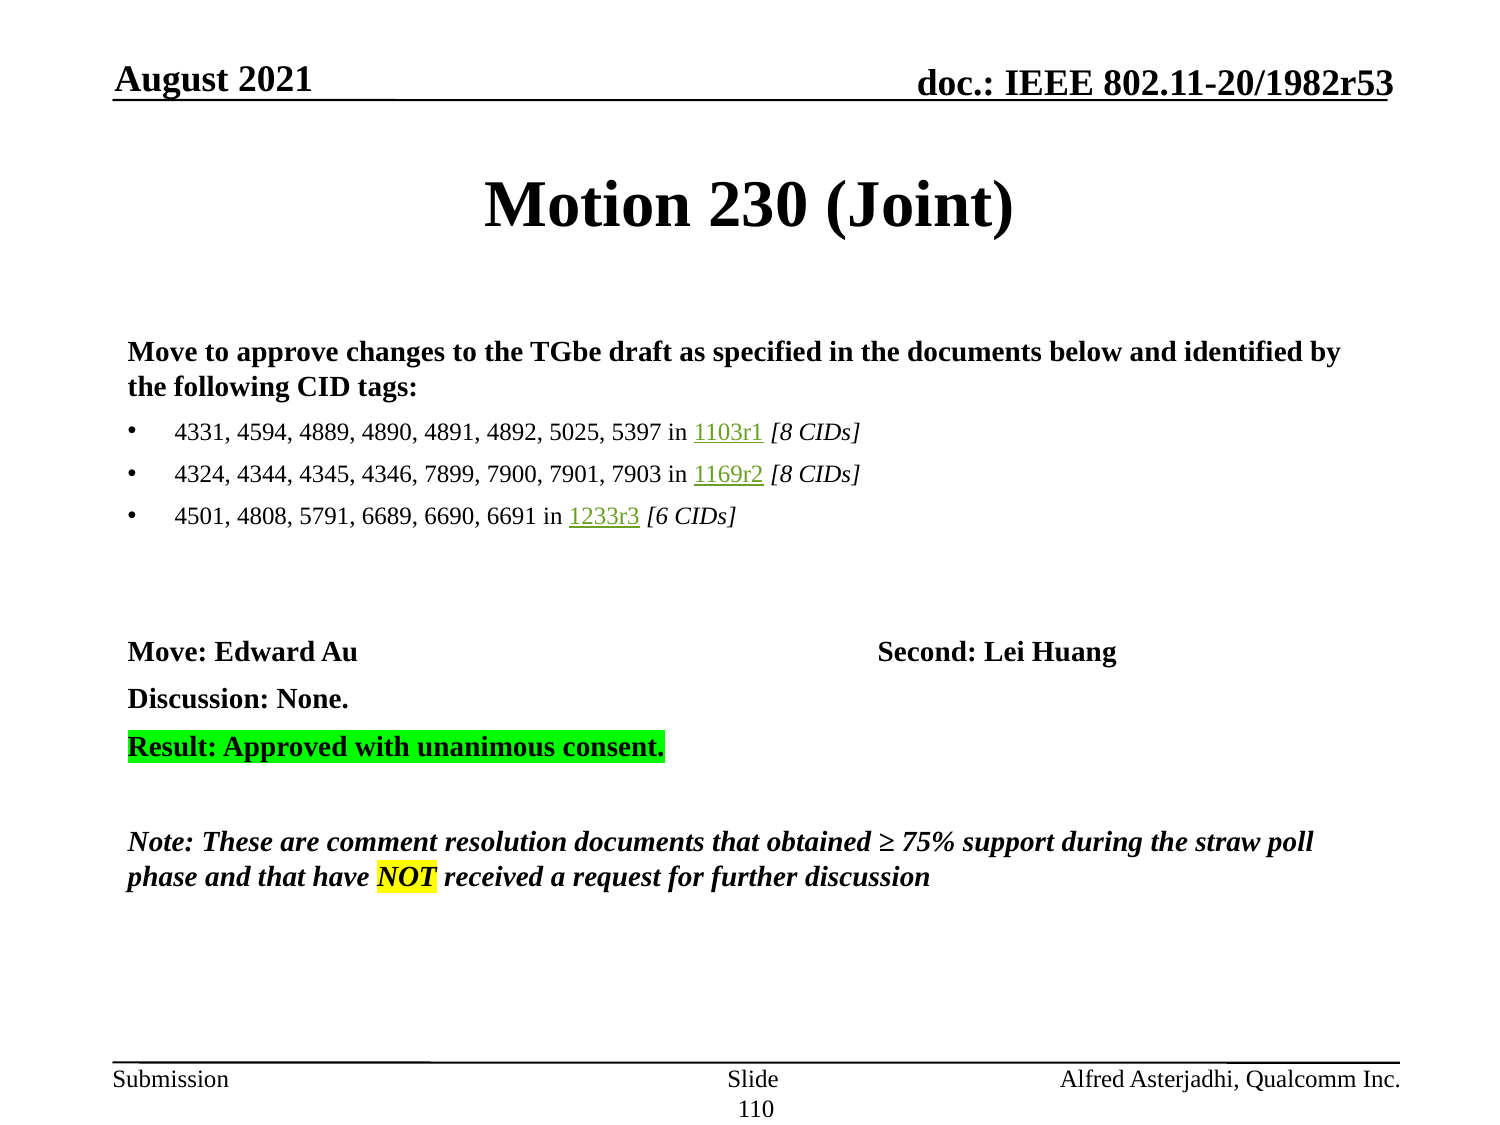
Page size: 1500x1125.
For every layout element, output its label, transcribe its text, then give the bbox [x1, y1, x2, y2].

footer Alfred Asterjadhi, Qualcomm Inc. [878, 1061, 1402, 1093]
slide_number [114, 54, 423, 100]
title Motion 230 (Joint) [112, 112, 1388, 288]
slide_number Slide 110 [712, 1061, 800, 1123]
list Move to approve changes to the TGbe draft as specified in the documents below and identified by the following CID tags: 4331, 4594, 4889, 4890, 4891, 4892, 5025, 5397 in 1103r1 [8 CIDs] 4324, 4344, 4345, 4346, 7899, 7900, 7901, 7903 in 1169r2 [8 CIDs] 4501, 4808, 5791, 6689, 6690, 6691 in 1233r3 [6 CIDs] Move: Edward Au Second: Lei Huang Discussion: None. Result: Approved with unanimous consent. Note: These are comment resolution documents that obtained ≥ 75% support during the straw poll phase and that have NOT received a request for further discussion [112, 324, 1388, 1063]
